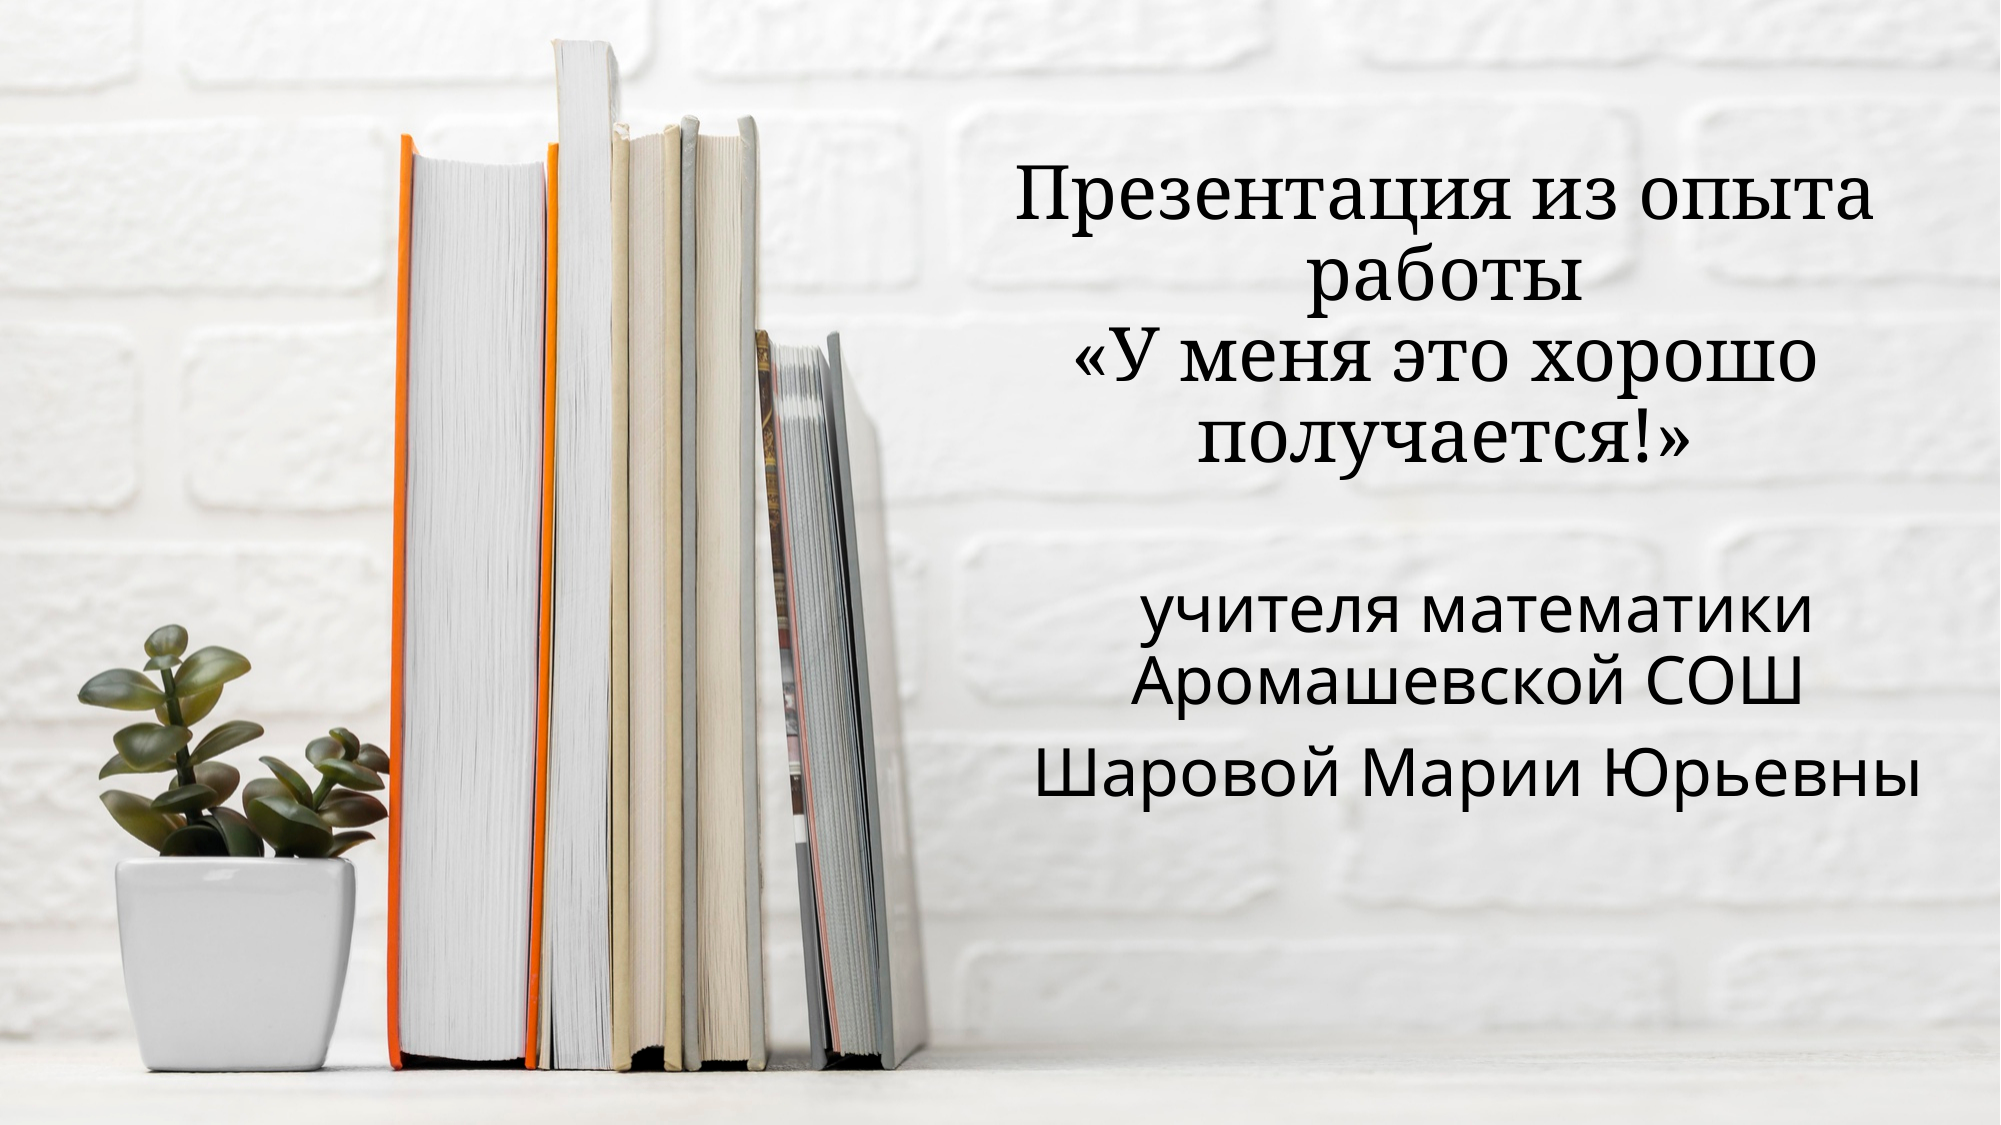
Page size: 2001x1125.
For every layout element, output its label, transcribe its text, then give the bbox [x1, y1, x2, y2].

picture [0, 0, 2000, 1125]
subtitle учителя математики Аромашевской СОШ Шаровой Марии Юрьевны [955, 566, 2000, 839]
title Презентация из опыта работы «У меня это хорошо получается!» [936, 25, 1955, 587]
